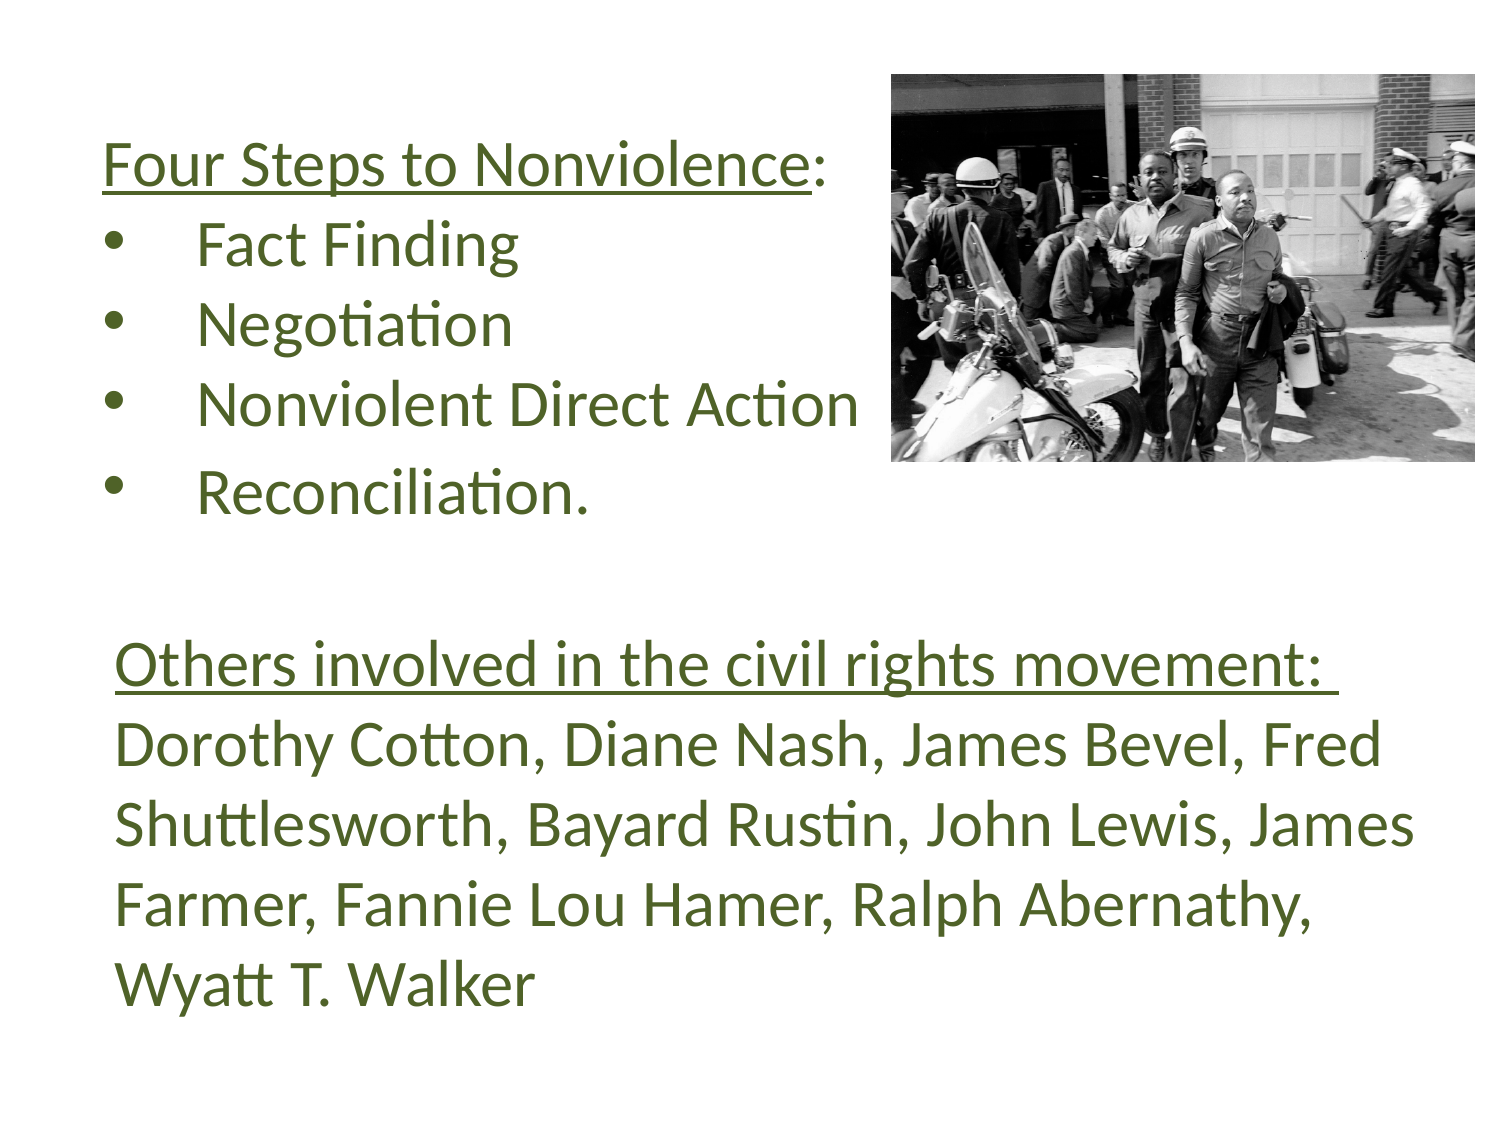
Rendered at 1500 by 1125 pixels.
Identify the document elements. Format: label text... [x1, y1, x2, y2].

text_box Others involved in the civil rights movement: Dorothy Cotton, Diane Nash, James Bevel, Fred Shuttlesworth, Bayard Rustin, John Lewis, James Farmer, Fannie Lou Hamer, Ralph Abernathy, Wyatt T. Walker [24, 612, 1475, 1027]
picture [890, 74, 1476, 462]
text_box Four Steps to Nonviolence: Fact Finding Negotiation Nonviolent Direct Action Reconciliation. [87, 112, 1450, 537]
